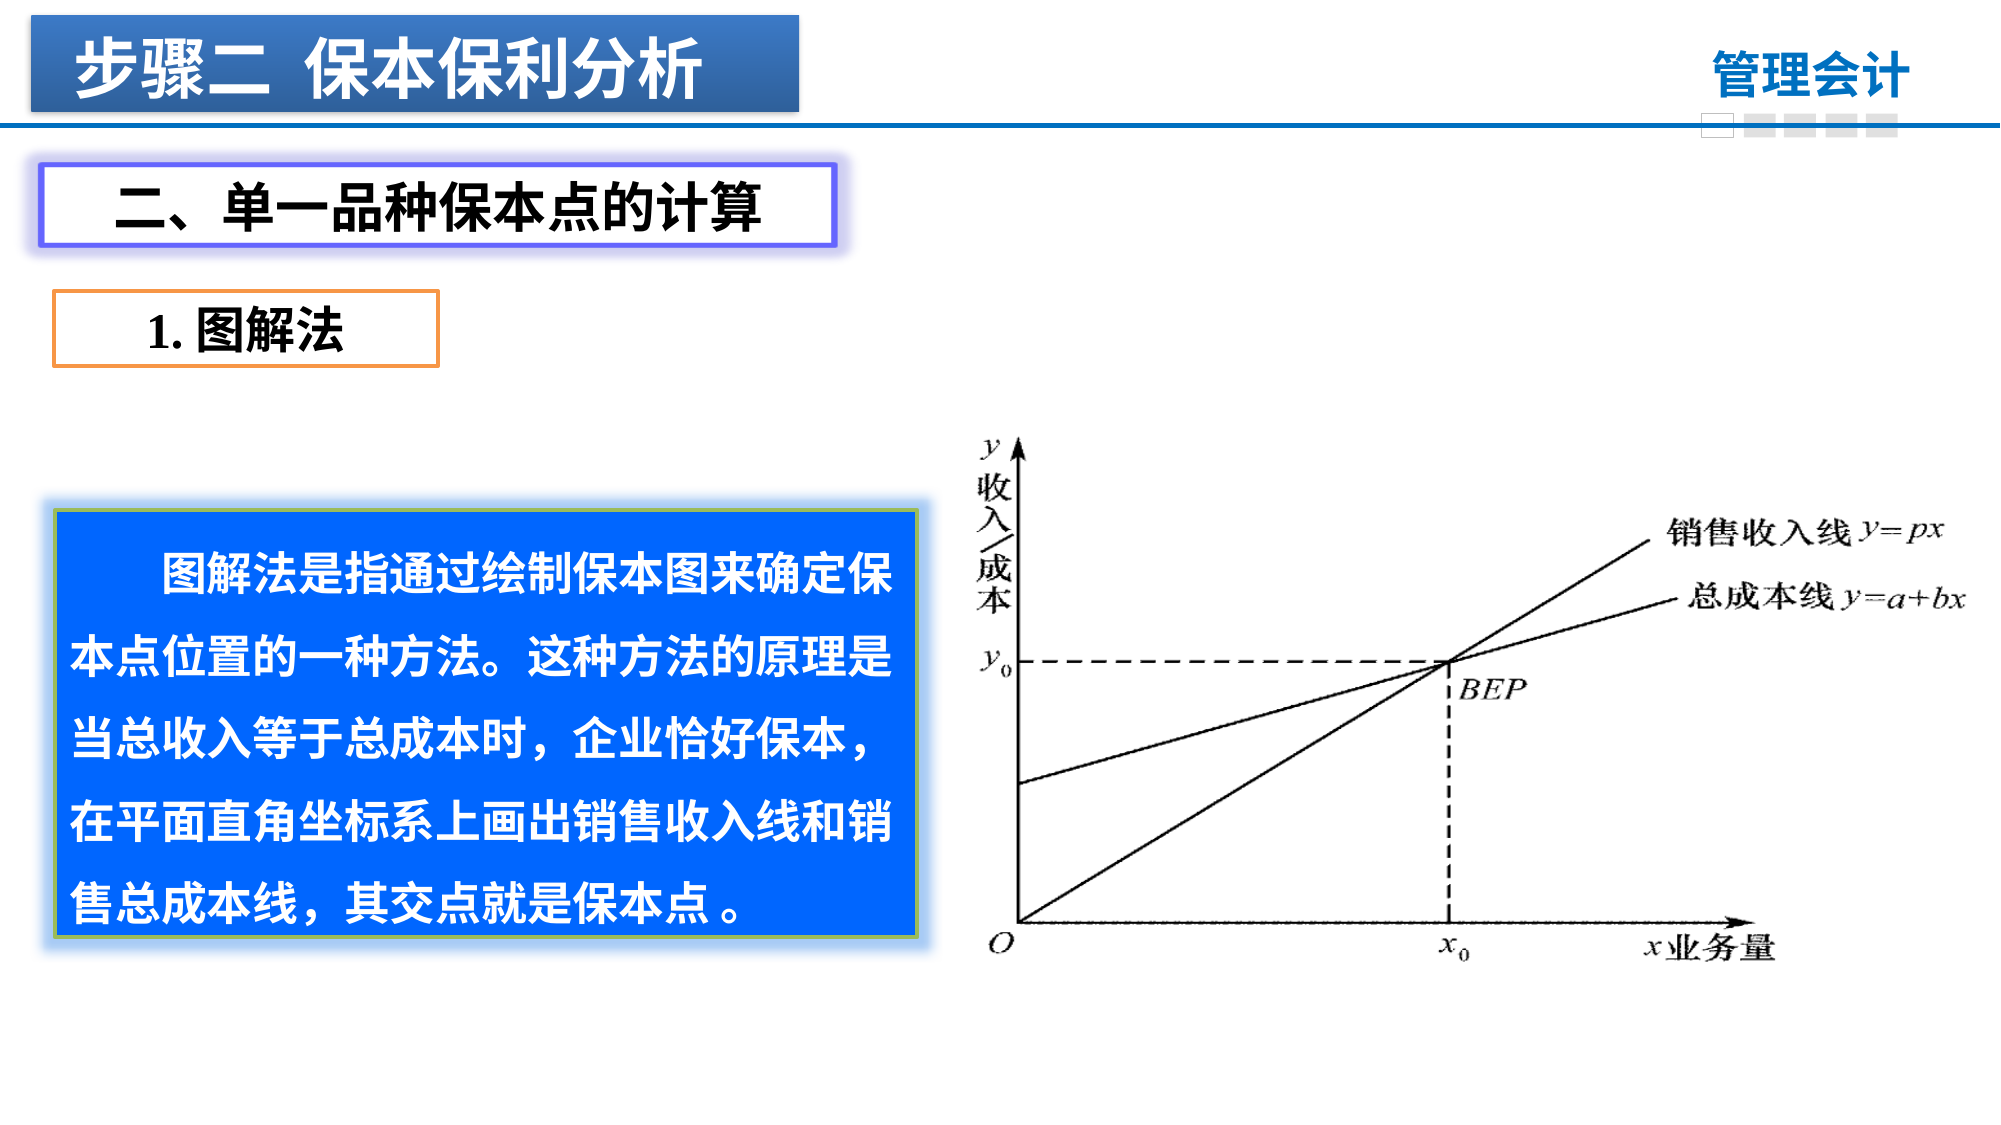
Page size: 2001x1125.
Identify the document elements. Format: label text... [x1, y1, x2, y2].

text_box 1.图解法 [52, 289, 440, 368]
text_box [5, 136, 871, 273]
picture [955, 420, 1976, 971]
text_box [31, 14, 800, 117]
text_box 图解法是指通过绘制保本图来确定保本点位置的一种方法。这种方法的原理是当总收入等于总成本时，企业恰好保本，在平面直角坐标系上画出销售收入线和销售总成本线，其交点就是保本点 。 [53, 508, 919, 939]
